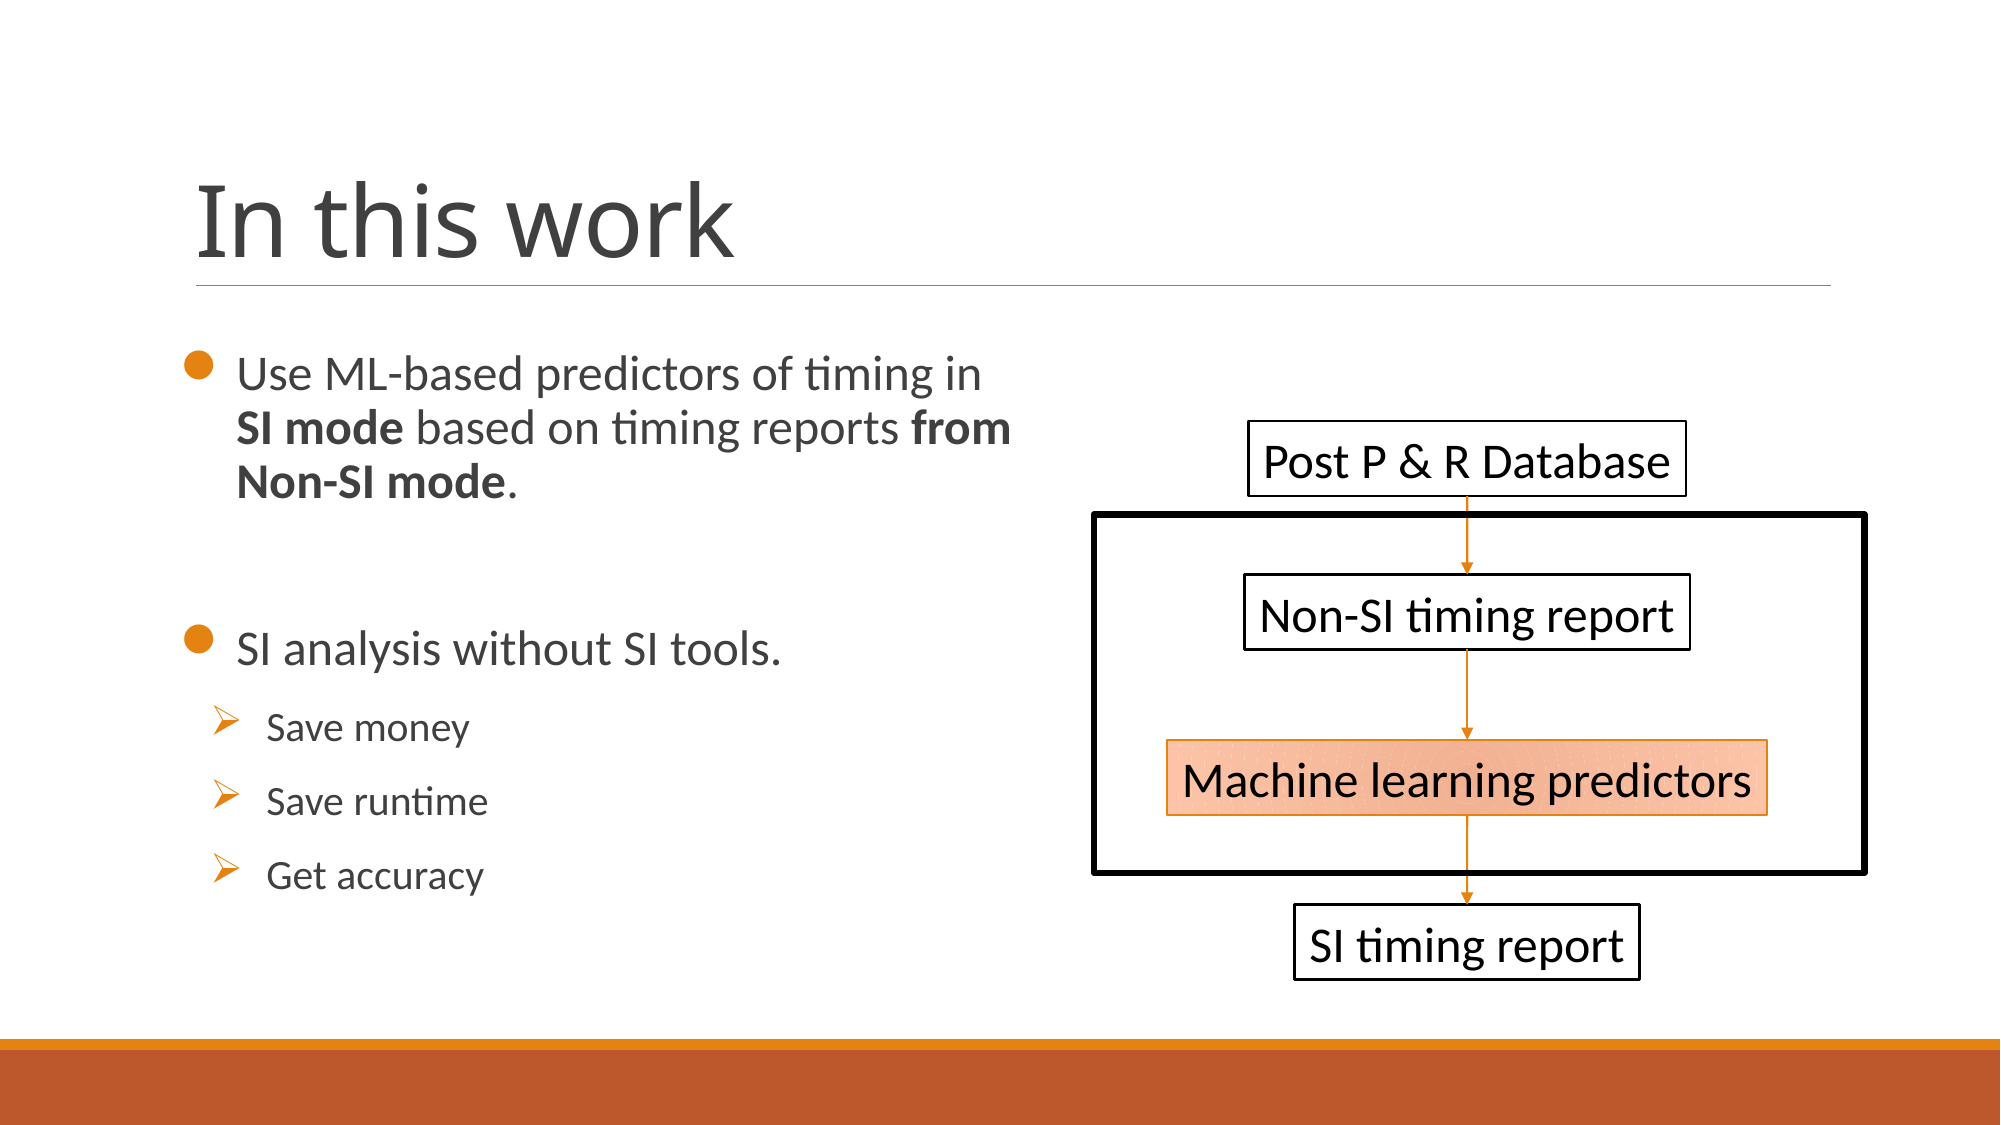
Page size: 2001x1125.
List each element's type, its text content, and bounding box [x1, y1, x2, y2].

text_box SI timing report [1293, 903, 1641, 981]
title In this work [180, 47, 1830, 285]
list Use ML-based predictors of timing in SI mode based on timing reports from Non-SI mode. SI analysis without SI tools. Save money Save runtime Get accuracy [180, 340, 1026, 1000]
text_box Post P & R Database [1247, 420, 1687, 497]
text_box [1092, 513, 1866, 874]
